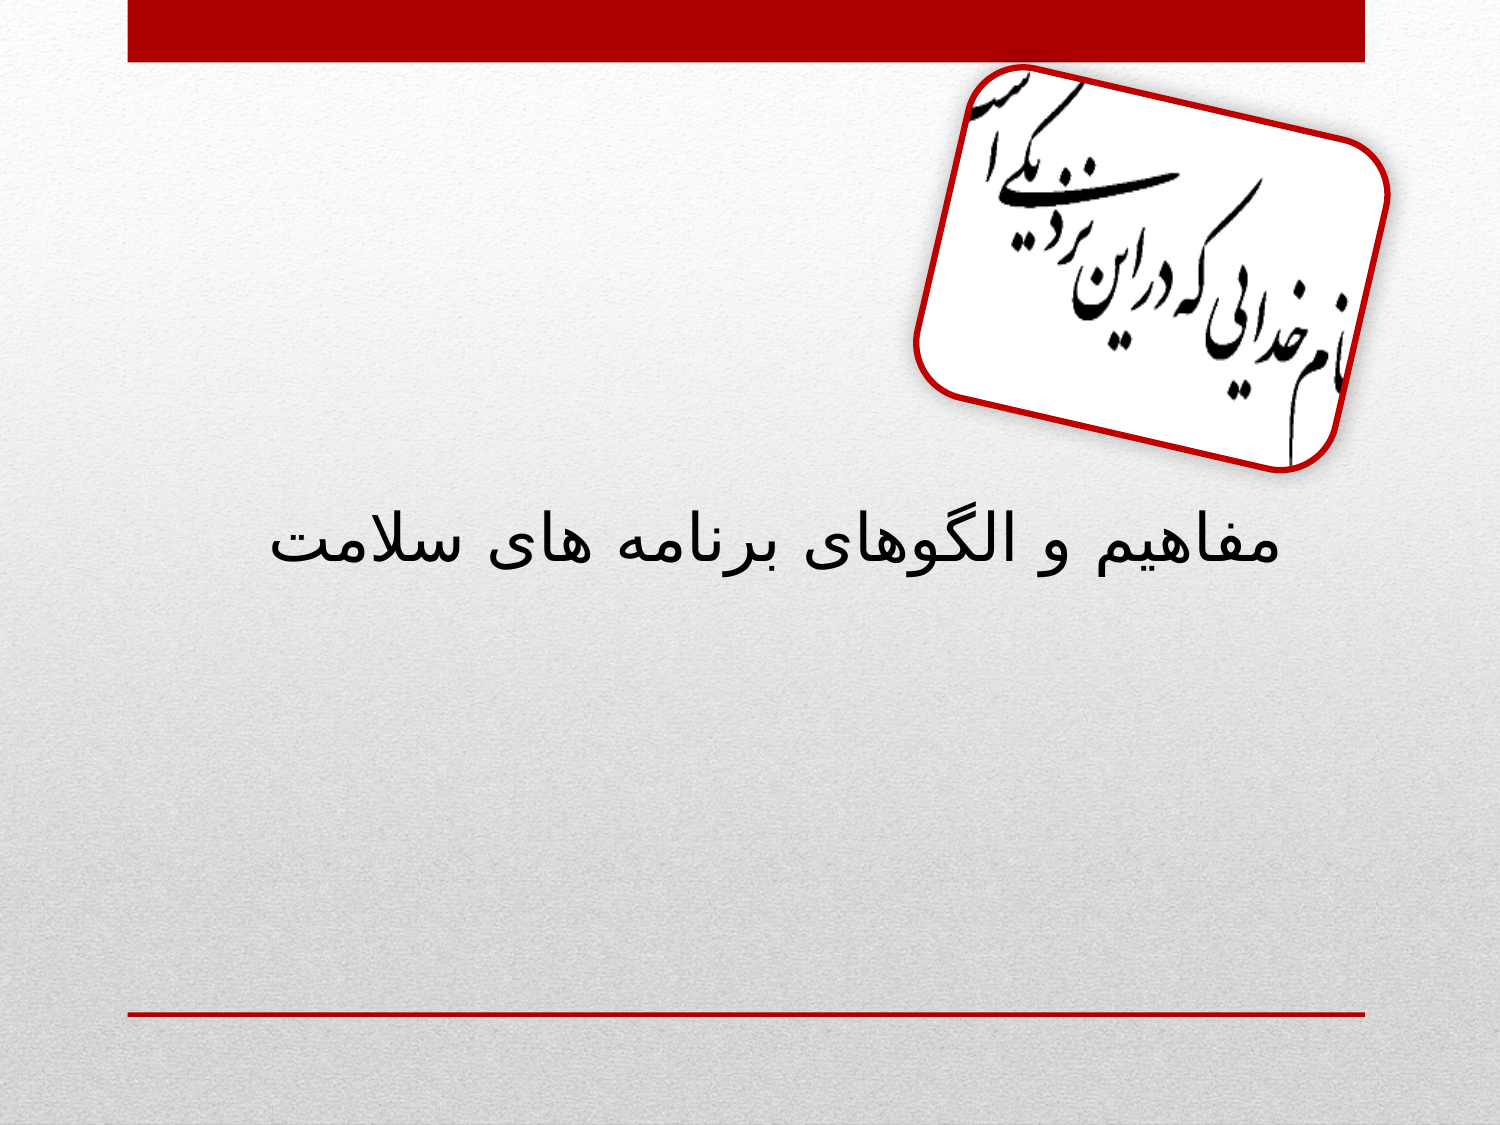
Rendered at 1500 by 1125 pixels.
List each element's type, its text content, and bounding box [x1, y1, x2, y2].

picture [920, 71, 1384, 466]
text_box مفاهیم و الگوهای برنامه های سلامت [253, 487, 1300, 583]
